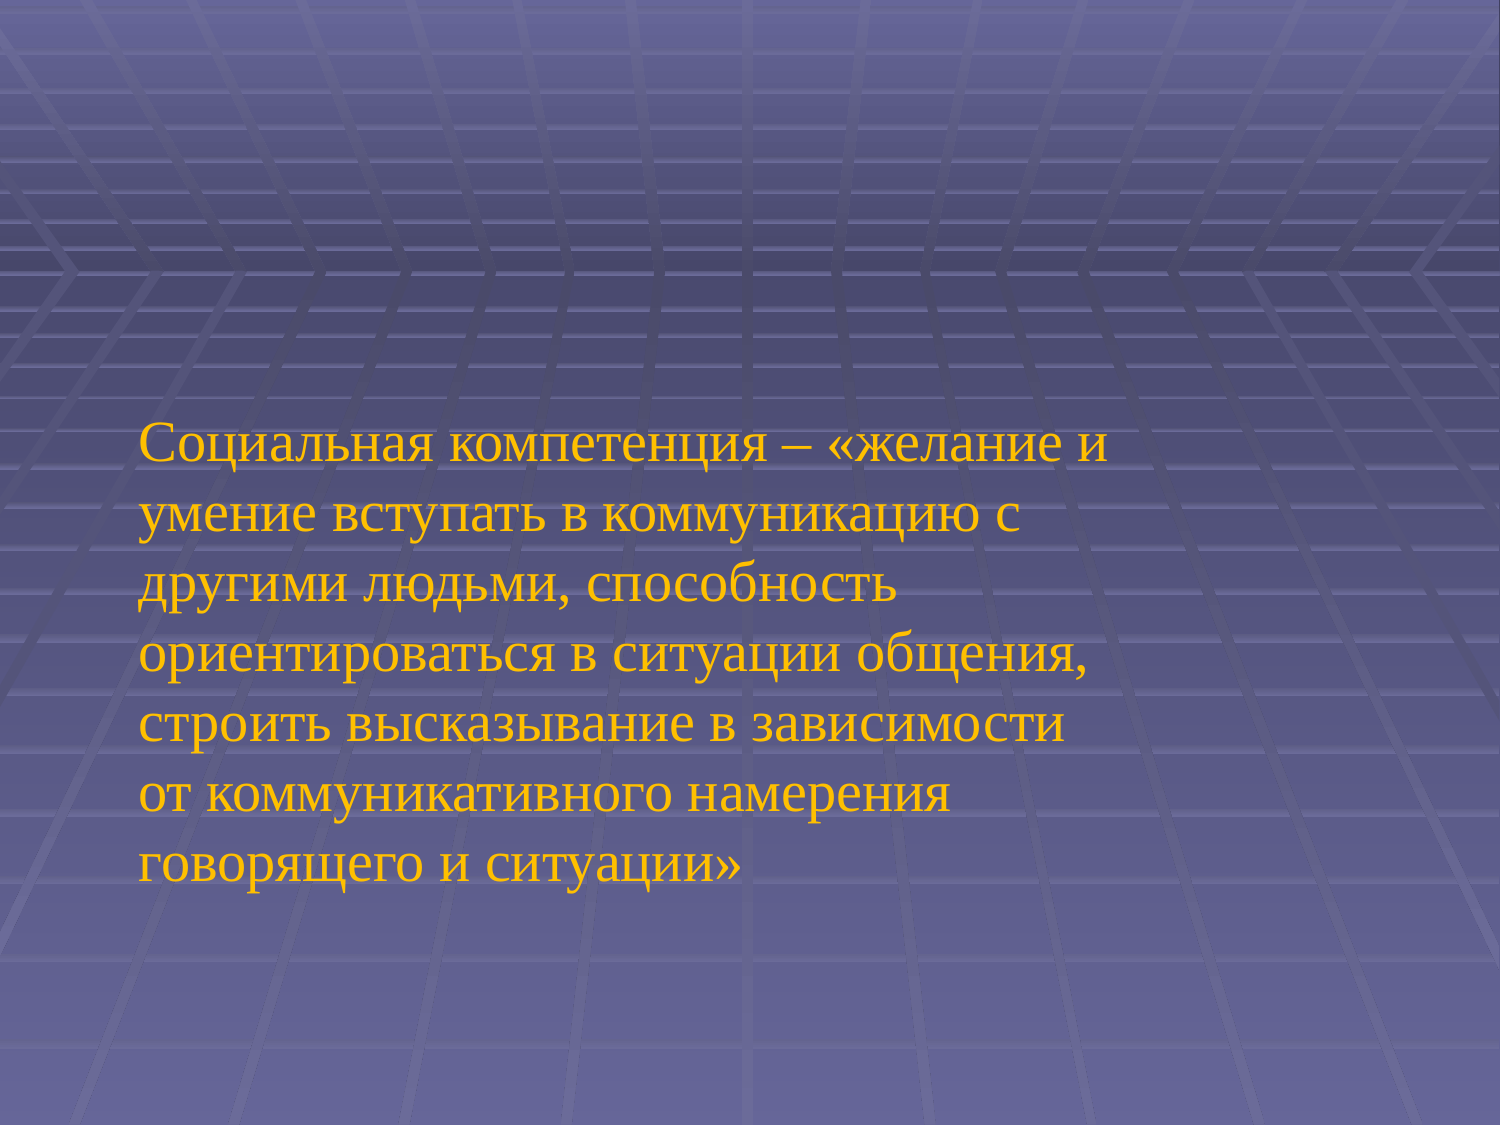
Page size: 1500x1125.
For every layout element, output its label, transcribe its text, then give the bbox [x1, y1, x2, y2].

text_box Социальная компетенция – «желание и умение вступать в коммуникацию с другими людьми, способность ориентироваться в ситуации общения, строить высказывание в зависимости от коммуникативного намерения говорящего и ситуации» [123, 395, 1125, 901]
